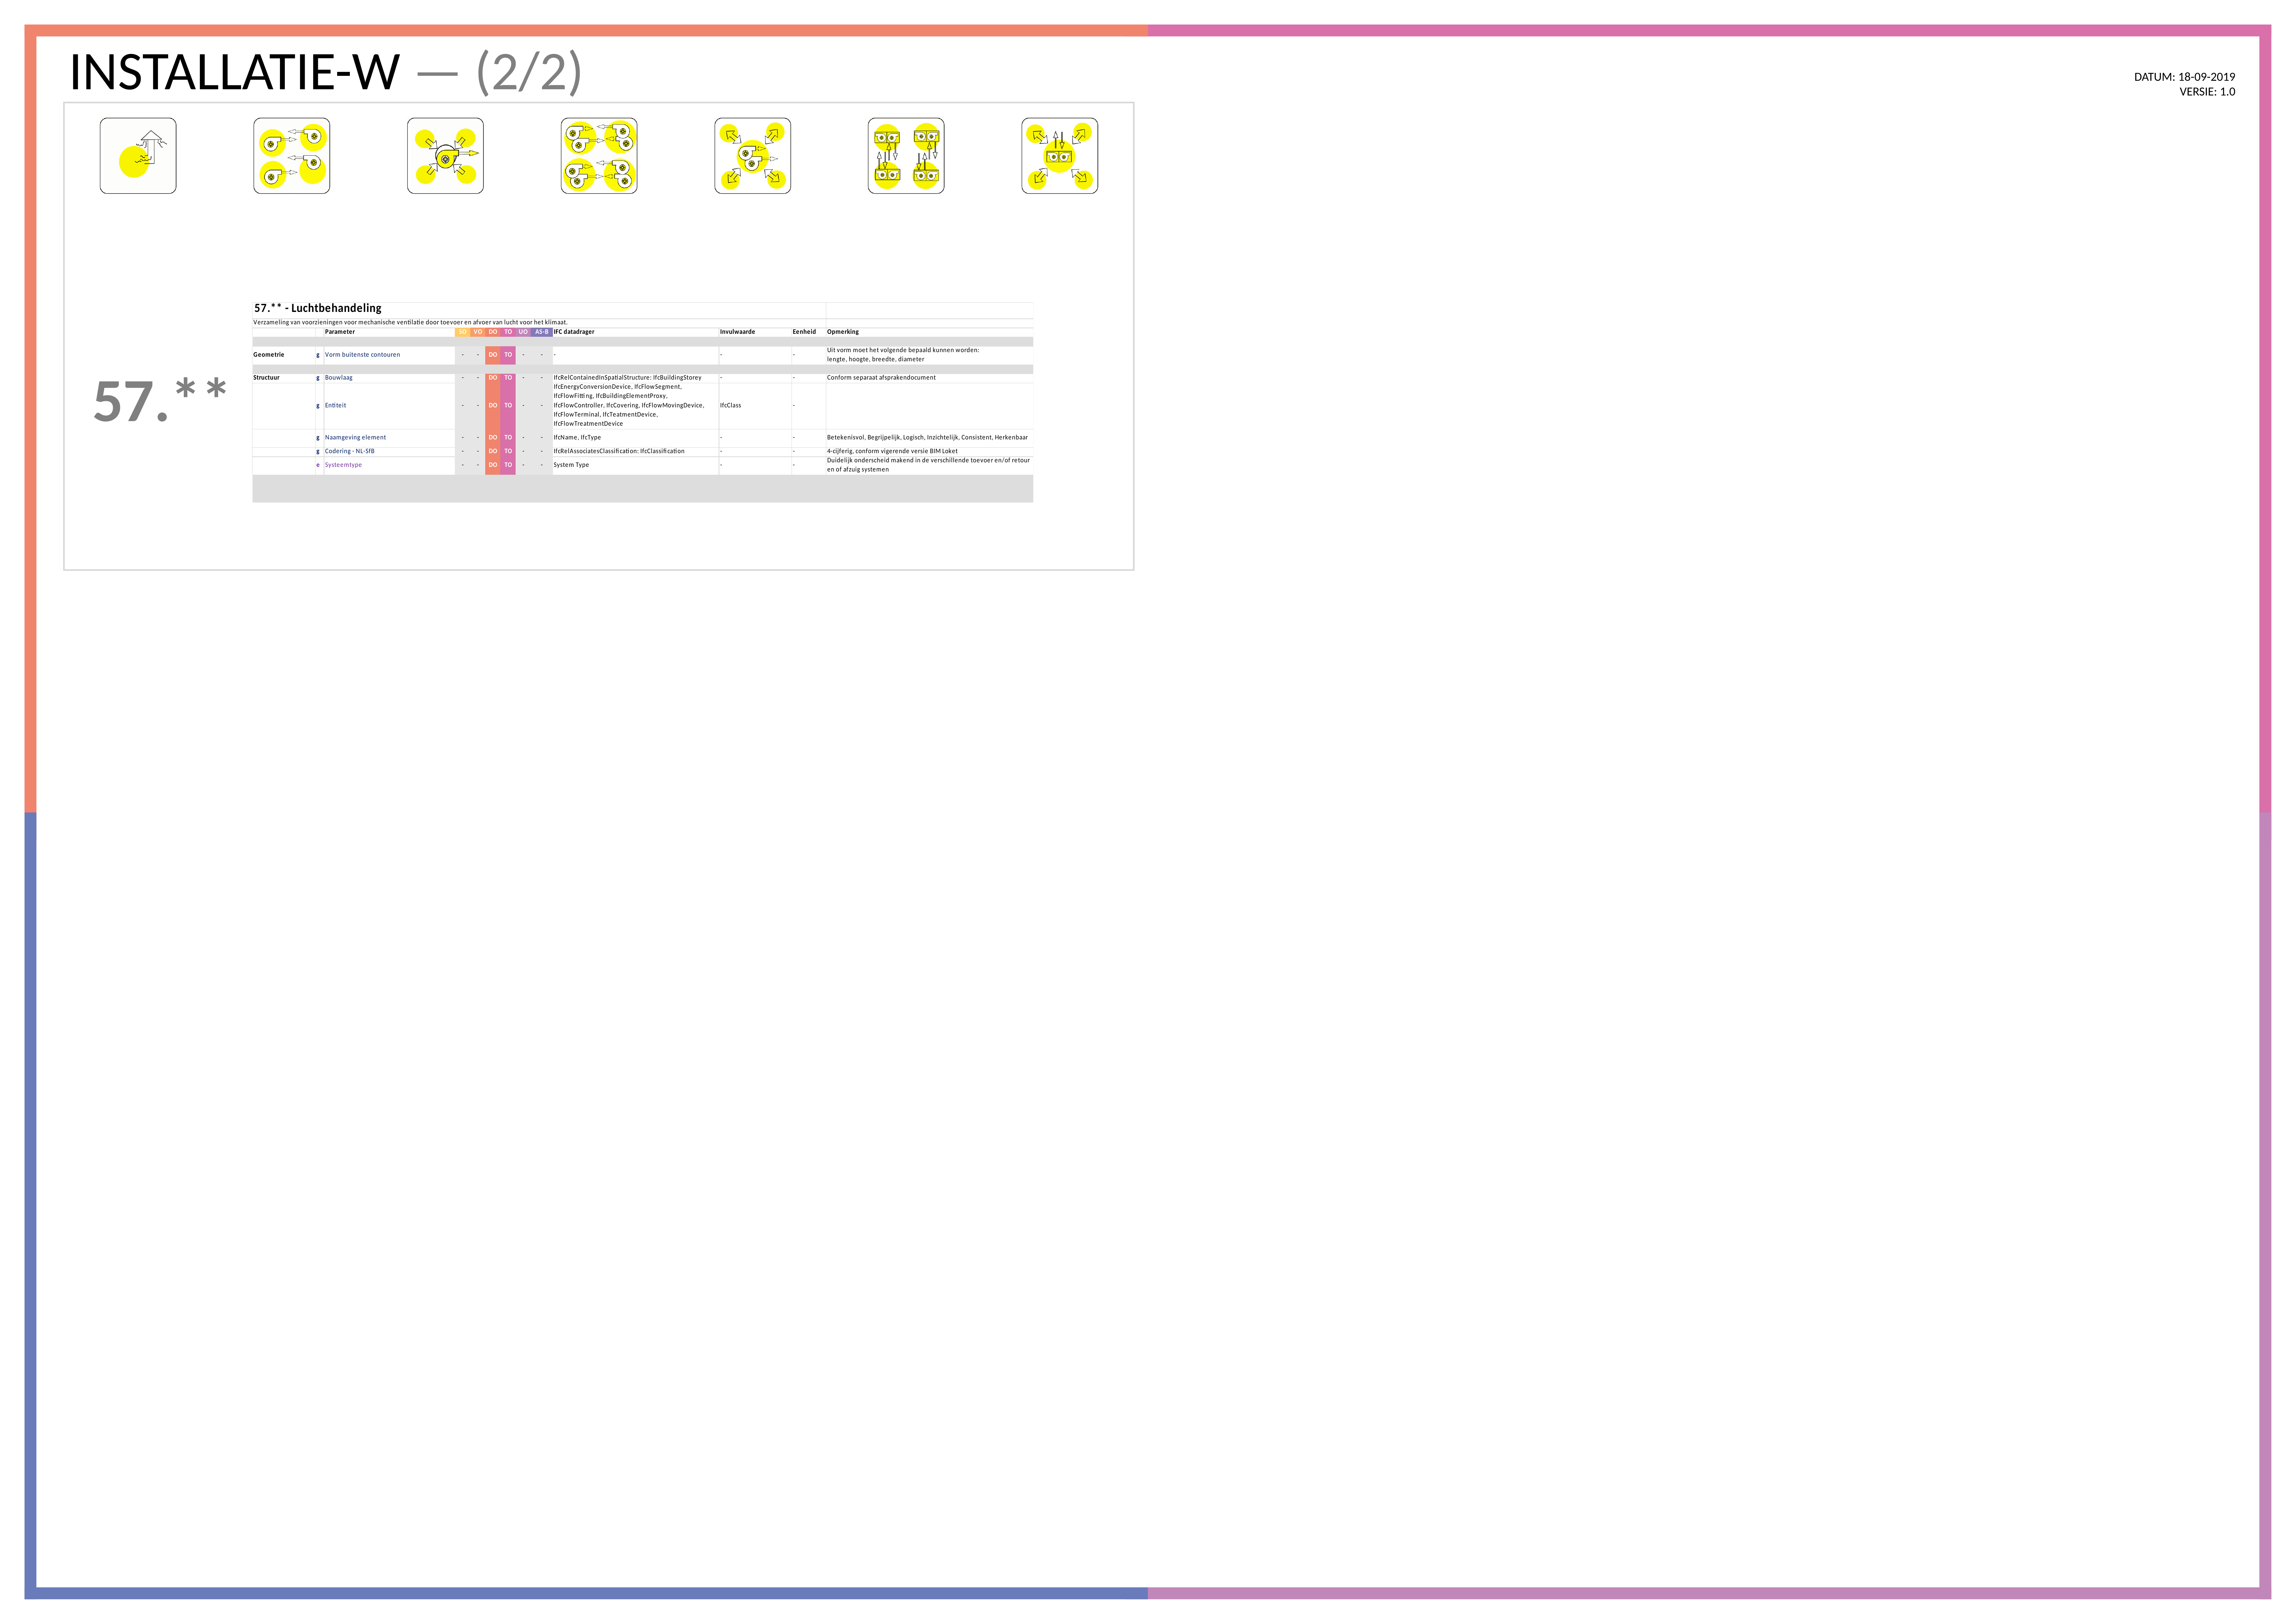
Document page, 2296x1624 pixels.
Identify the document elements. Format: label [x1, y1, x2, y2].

text_box [24, 24, 2271, 1599]
text_box [99, 117, 1099, 194]
text_box [252, 302, 1034, 503]
